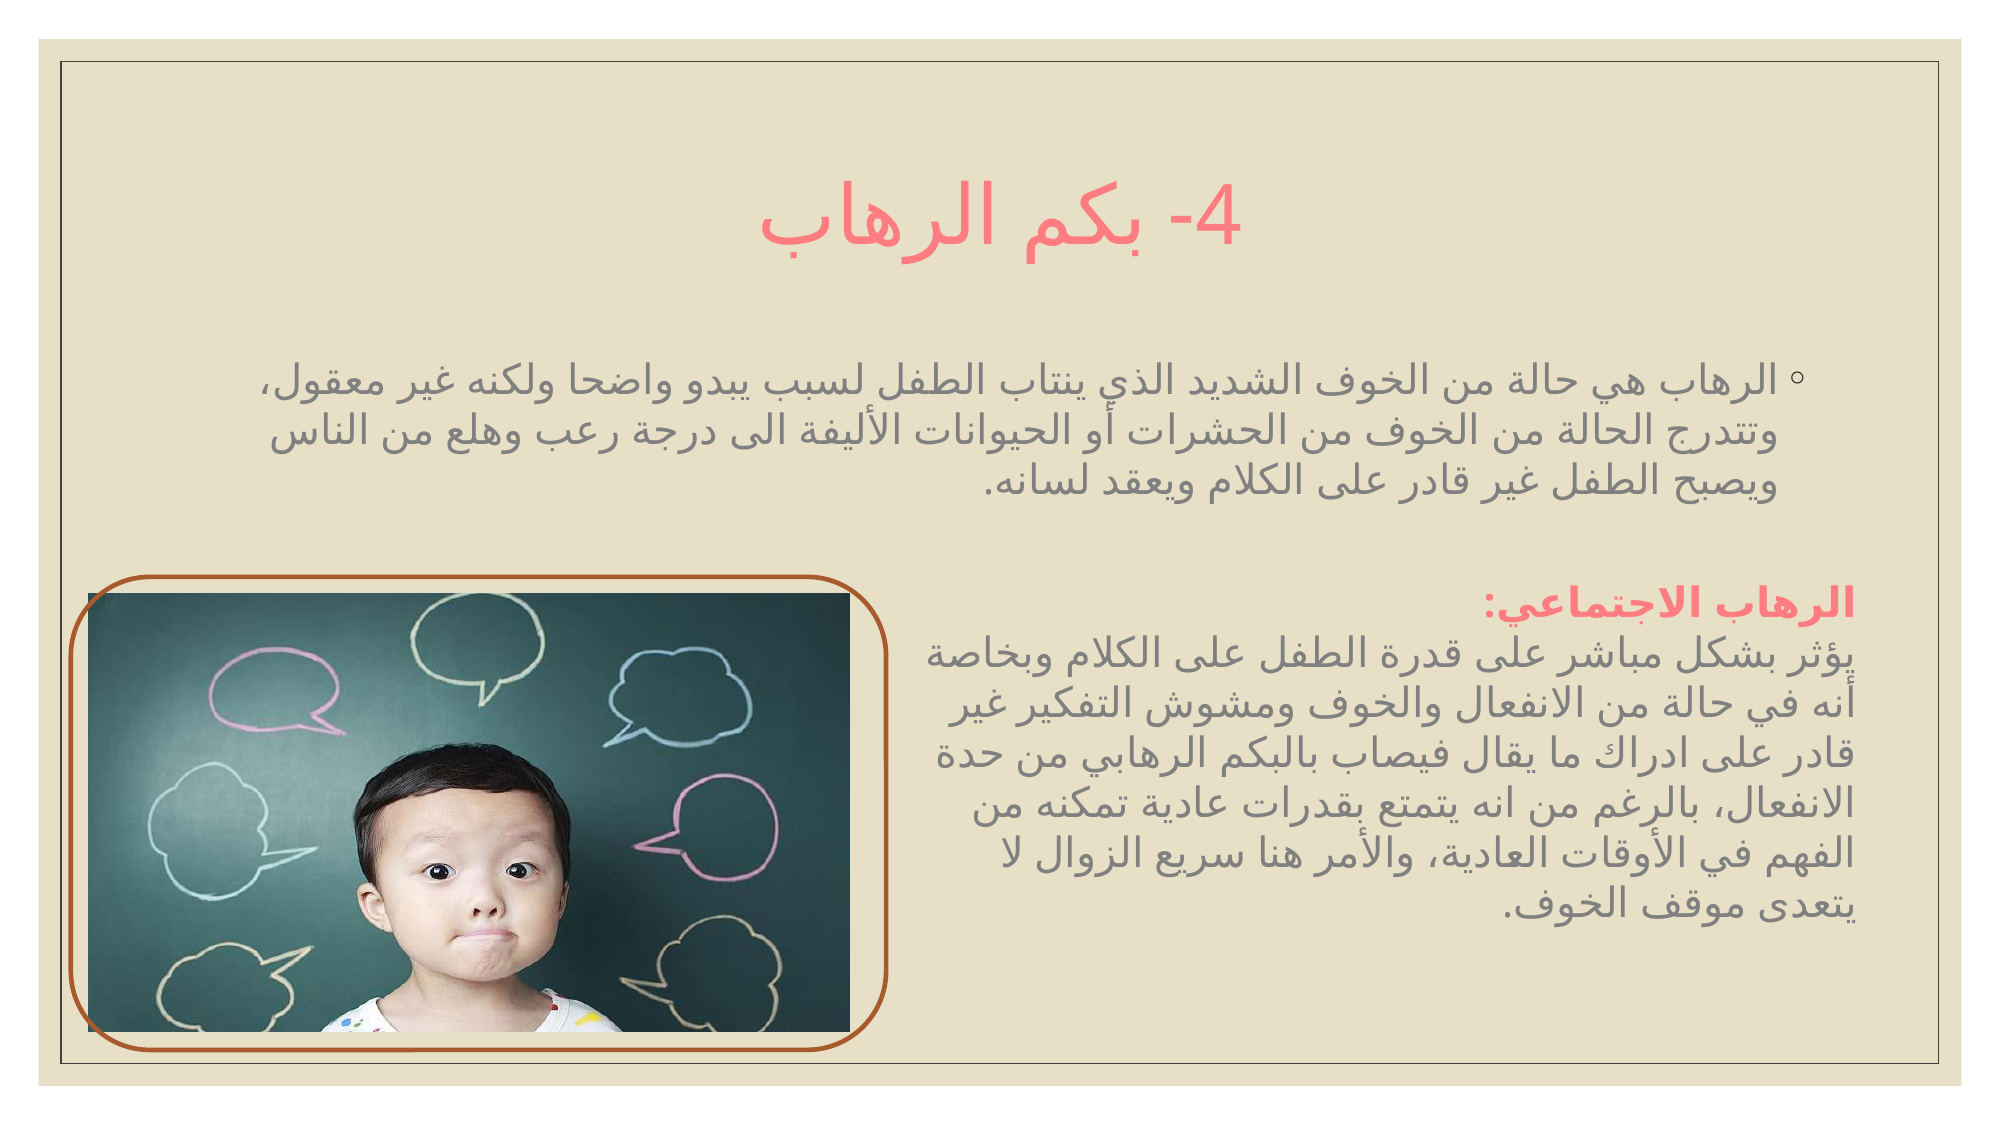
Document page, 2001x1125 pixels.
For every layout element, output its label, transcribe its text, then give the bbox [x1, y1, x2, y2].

text_box الرهاب الاجتماعي: يؤثر بشكل مباشر على قدرة الطفل على الكلام وبخاصة أنه في حالة من الانفعال والخوف ومشوش التفكير غير قادر على ادراك ما يقال فيصاب بالبكم الرهابي من حدة الانفعال، بالرغم من انه يتمتع بقدرات عادية تمكنه من الفهم في الأوقات العادية، والأمر هنا سريع الزوال لا يتعدى موقف الخوف. [904, 568, 1872, 934]
picture [88, 593, 850, 1032]
text_box [105, 575, 888, 1051]
text_box [69, 613, 82, 1014]
list الرهاب هي حالة من الخوف الشديد الذي ينتاب الطفل لسبب يبدو واضحا ولكنه غير معقول، وتتدرج الحالة من الخوف من الحشرات أو الحيوانات الأليفة الى درجة رعب وهلع من الناس ويصبح الطفل غير قادر على الكلام ويعقد لسانه. [174, 345, 1825, 527]
title 4- بكم الرهاب [174, 105, 1825, 331]
